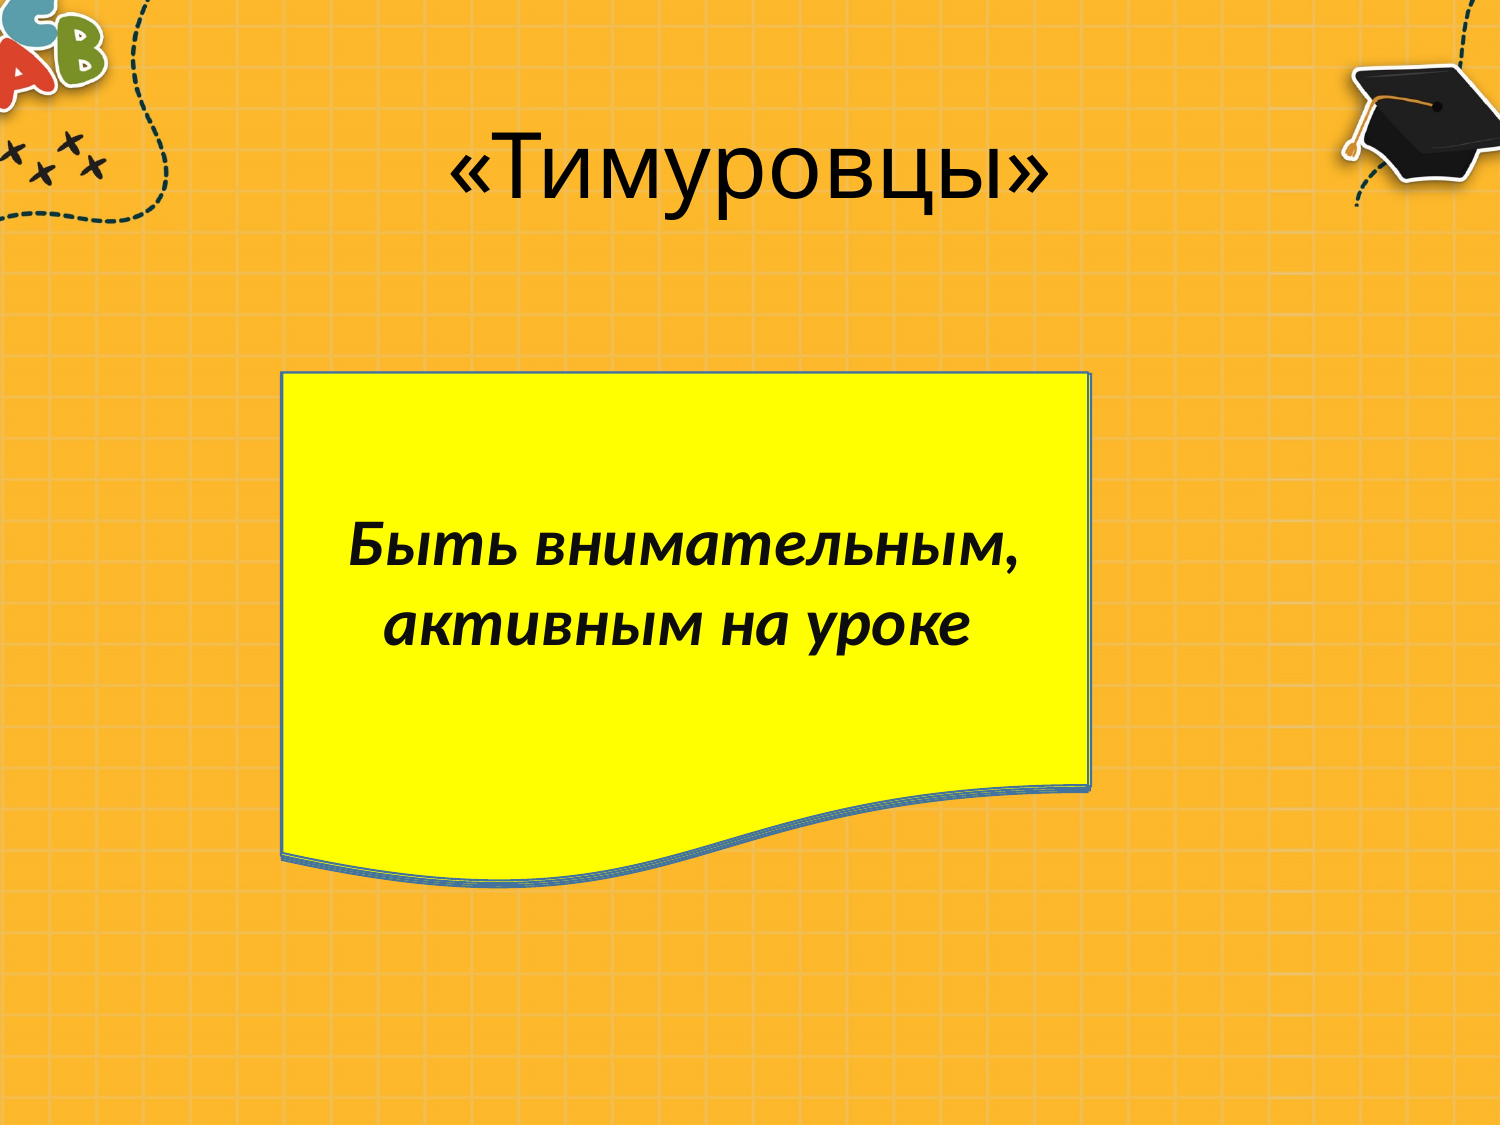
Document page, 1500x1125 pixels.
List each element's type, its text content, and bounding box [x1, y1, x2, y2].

picture [0, 0, 1500, 1125]
title «Тимуровцы» [103, 59, 1397, 278]
text_box Поднимать руку, если хочешь спросить или ответить [1088, 372, 1093, 788]
text_box Сначала думаете, а потом делаете [280, 788, 1089, 887]
text_box Быть внимательным, активным на уроке [281, 371, 1090, 882]
text_box Вначале закончить работу, а потом играть [280, 791, 1089, 889]
text_box Не убирать со стола и не мыть посуду, мама всё сама сделает [279, 374, 1088, 885]
